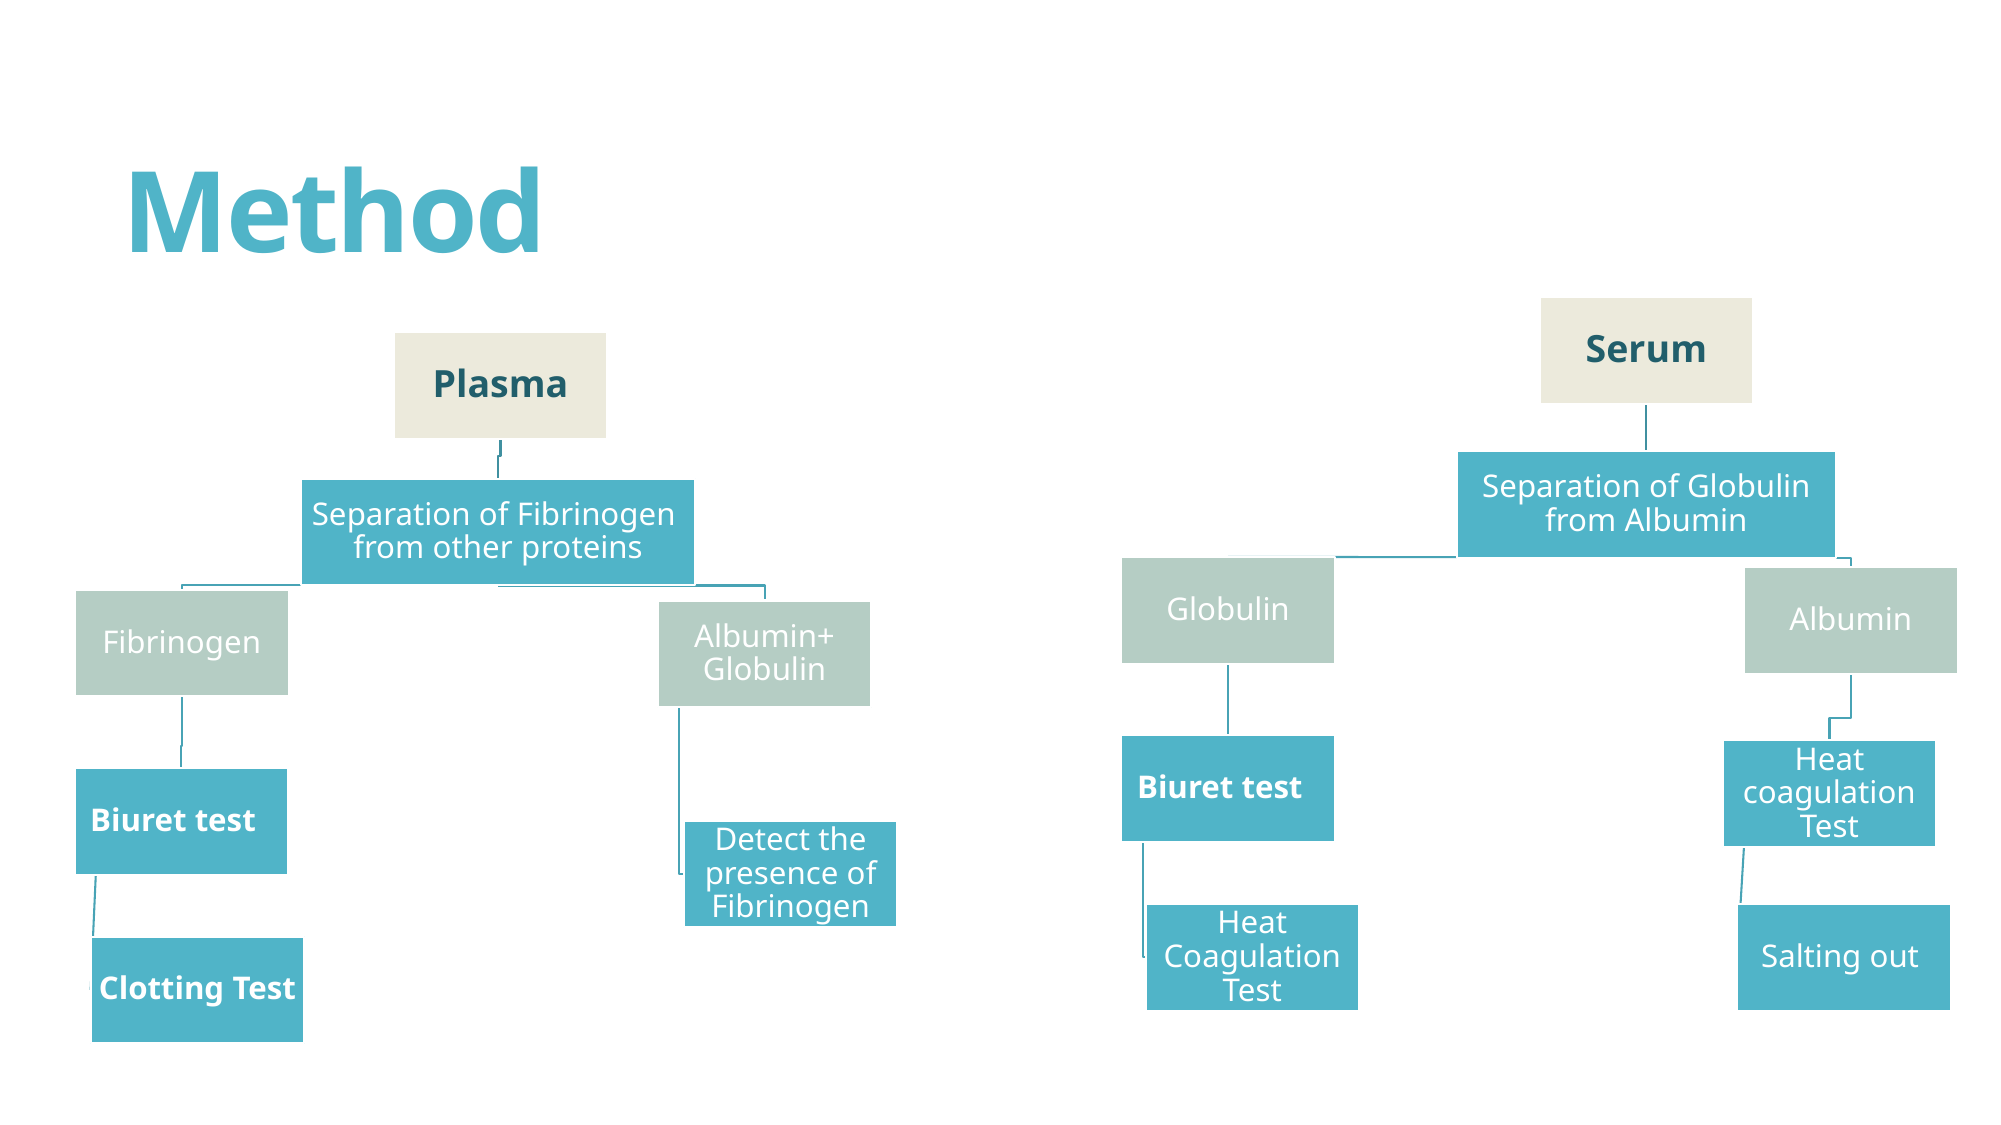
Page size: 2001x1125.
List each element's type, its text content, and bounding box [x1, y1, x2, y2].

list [60, 329, 898, 1044]
title Method [107, 81, 1875, 354]
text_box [1121, 296, 1958, 1012]
